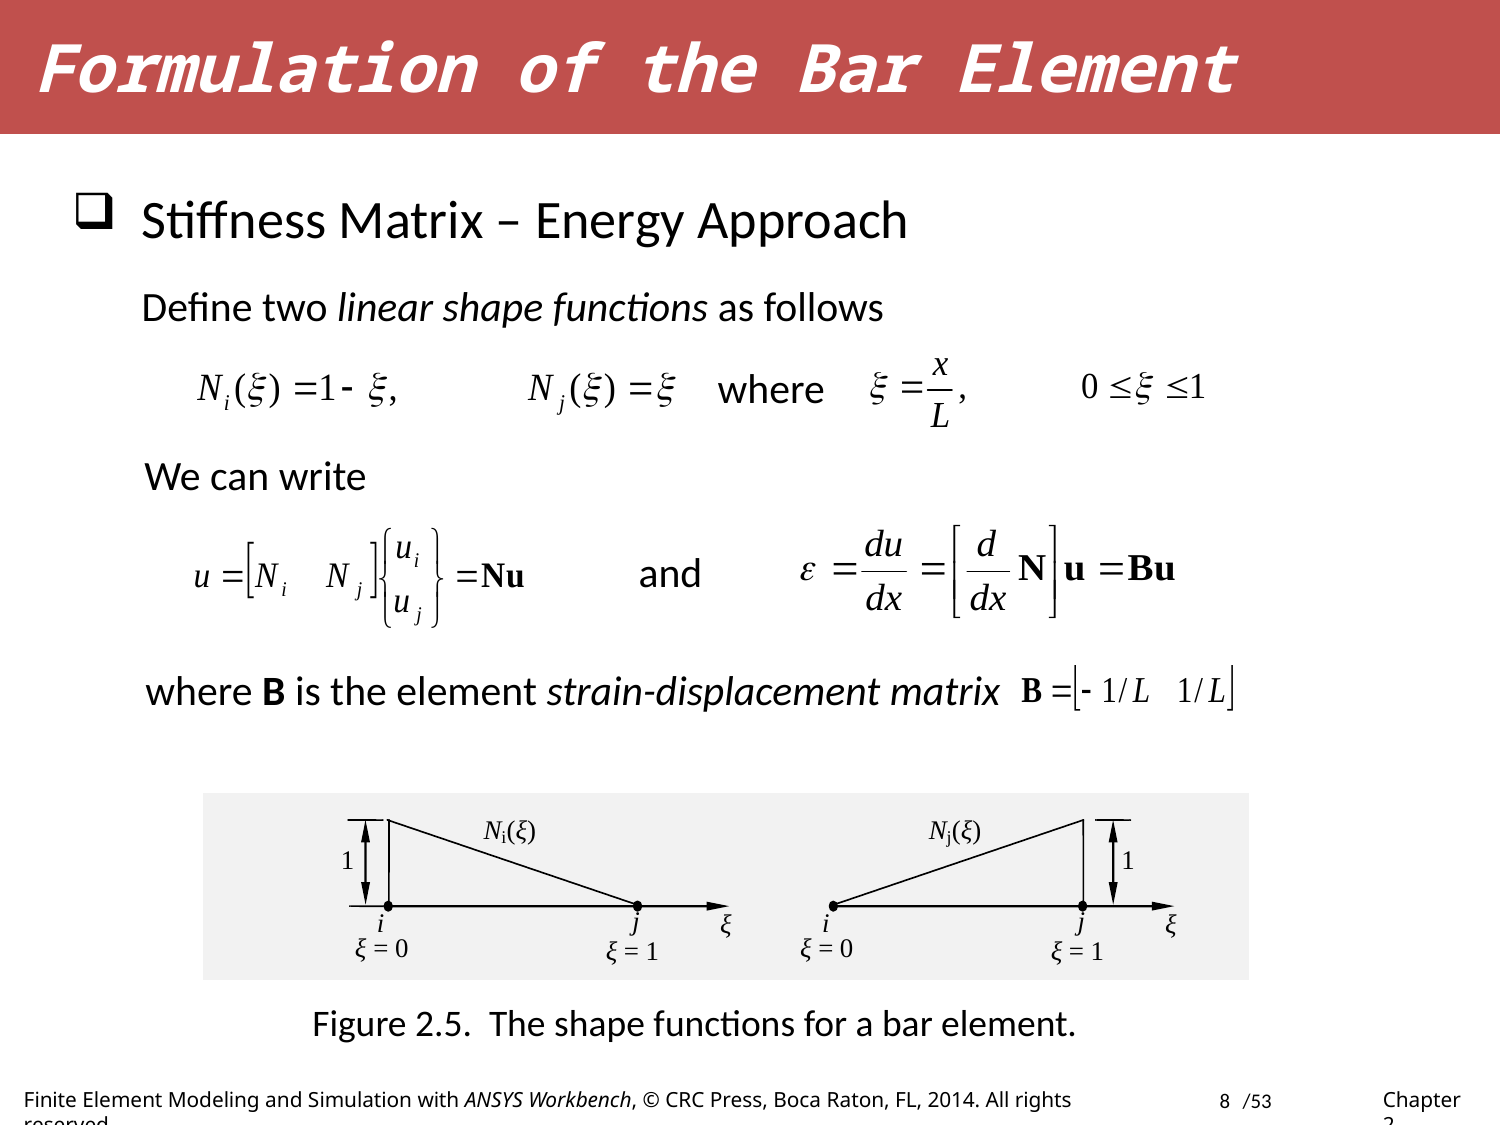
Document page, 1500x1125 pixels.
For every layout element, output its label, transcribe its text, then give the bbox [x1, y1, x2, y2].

picture [202, 792, 1250, 994]
text_box and [623, 538, 718, 604]
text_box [190, 361, 683, 424]
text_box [1016, 665, 1239, 718]
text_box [864, 340, 1211, 436]
text_box Figure 2.5. The shape functions for a bar element. [297, 1001, 1161, 1052]
text_box where B is the element strain-displacement matrix [130, 656, 1040, 722]
text_box Stiffness Matrix – Energy Approach [57, 177, 926, 258]
slide_number 8 [1204, 1080, 1285, 1125]
text_box where [702, 354, 840, 420]
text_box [188, 521, 530, 636]
text_box Formulation of the Bar Element [19, 17, 1496, 113]
text_box Define two linear shape functions as follows [126, 272, 1084, 338]
text_box We can write [129, 441, 682, 507]
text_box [792, 517, 1184, 626]
